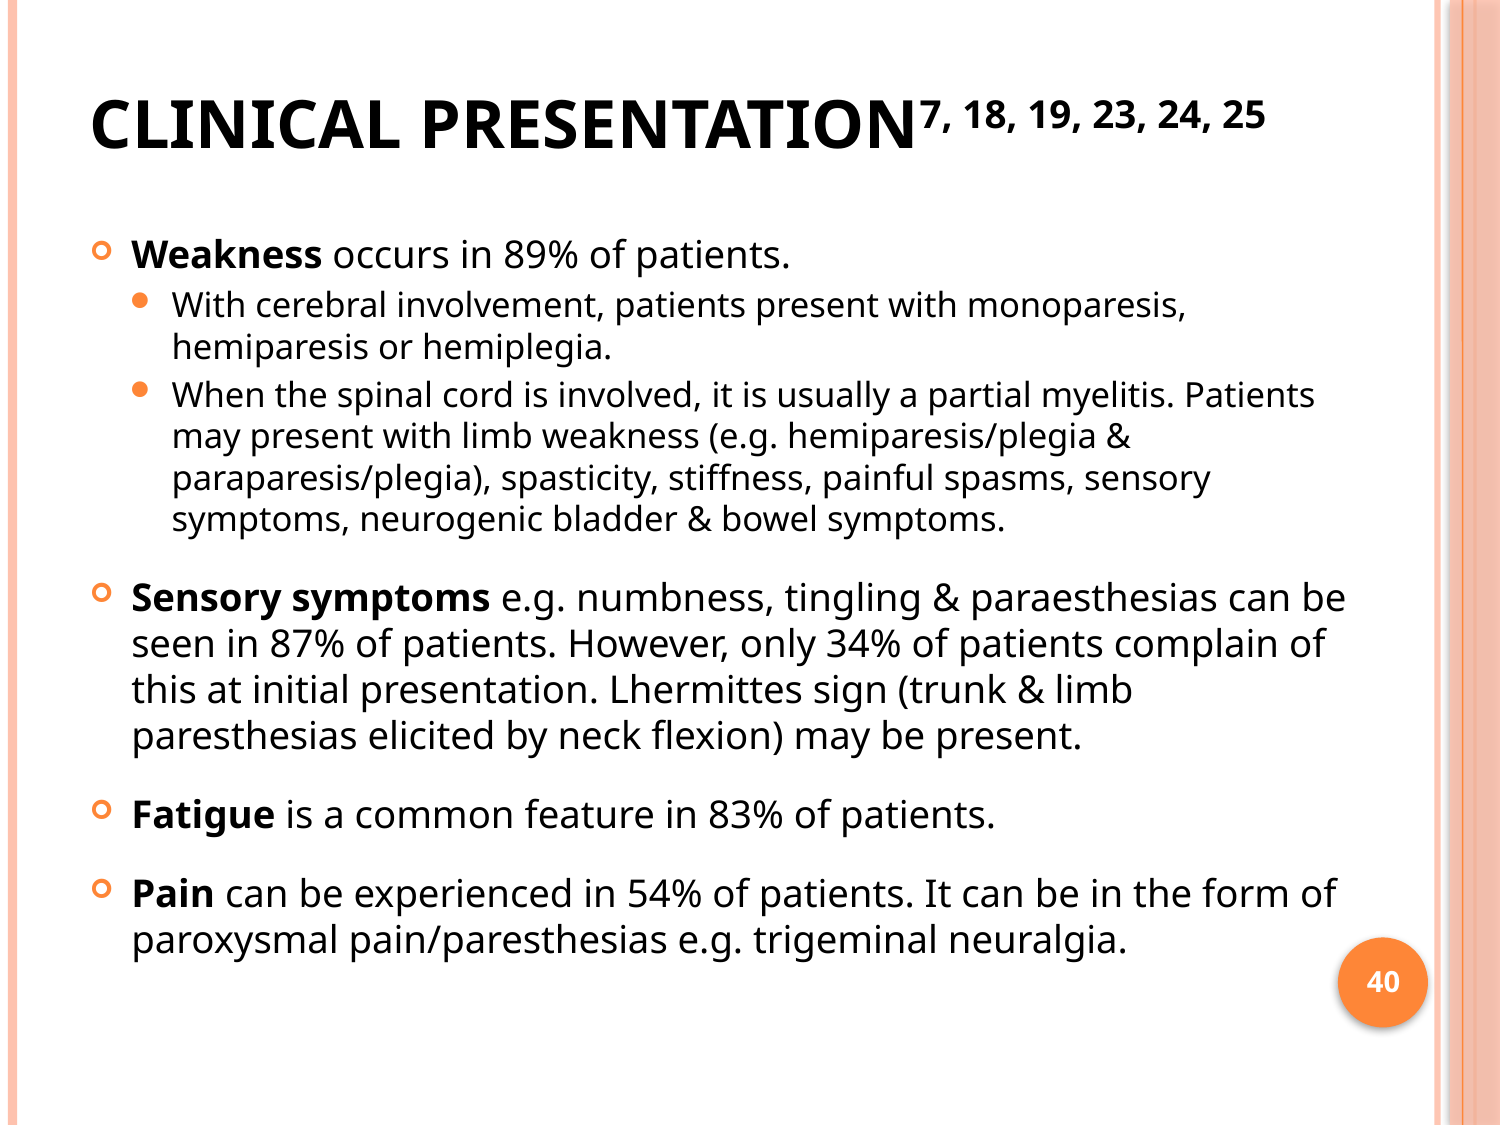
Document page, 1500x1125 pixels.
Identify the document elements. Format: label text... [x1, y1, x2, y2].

slide_number 40 [1333, 940, 1434, 1027]
title Clinical presentation7, 18, 19, 23, 24, 25 [75, 45, 1381, 170]
list Weakness occurs in 89% of patients. With cerebral involvement, patients present with monoparesis, hemiparesis or hemiplegia. When the spinal cord is involved, it is usually a partial myelitis. Patients may present with limb weakness (e.g. hemiparesis/plegia & paraparesis/plegia), spasticity, stiffness, painful spasms, sensory symptoms, neurogenic bladder & bowel symptoms. Sensory symptoms e.g. numbness, tingling & paraesthesias can be seen in 87% of patients. However, only 34% of patients complain of this at initial presentation. Lhermittes sign (trunk & limb paresthesias elicited by neck flexion) may be present. Fatigue is a common feature in 83% of patients. Pain can be experienced in 54% of patients. It can be in the form of paroxysmal pain/paresthesias e.g. trigeminal neuralgia. [75, 223, 1381, 1023]
